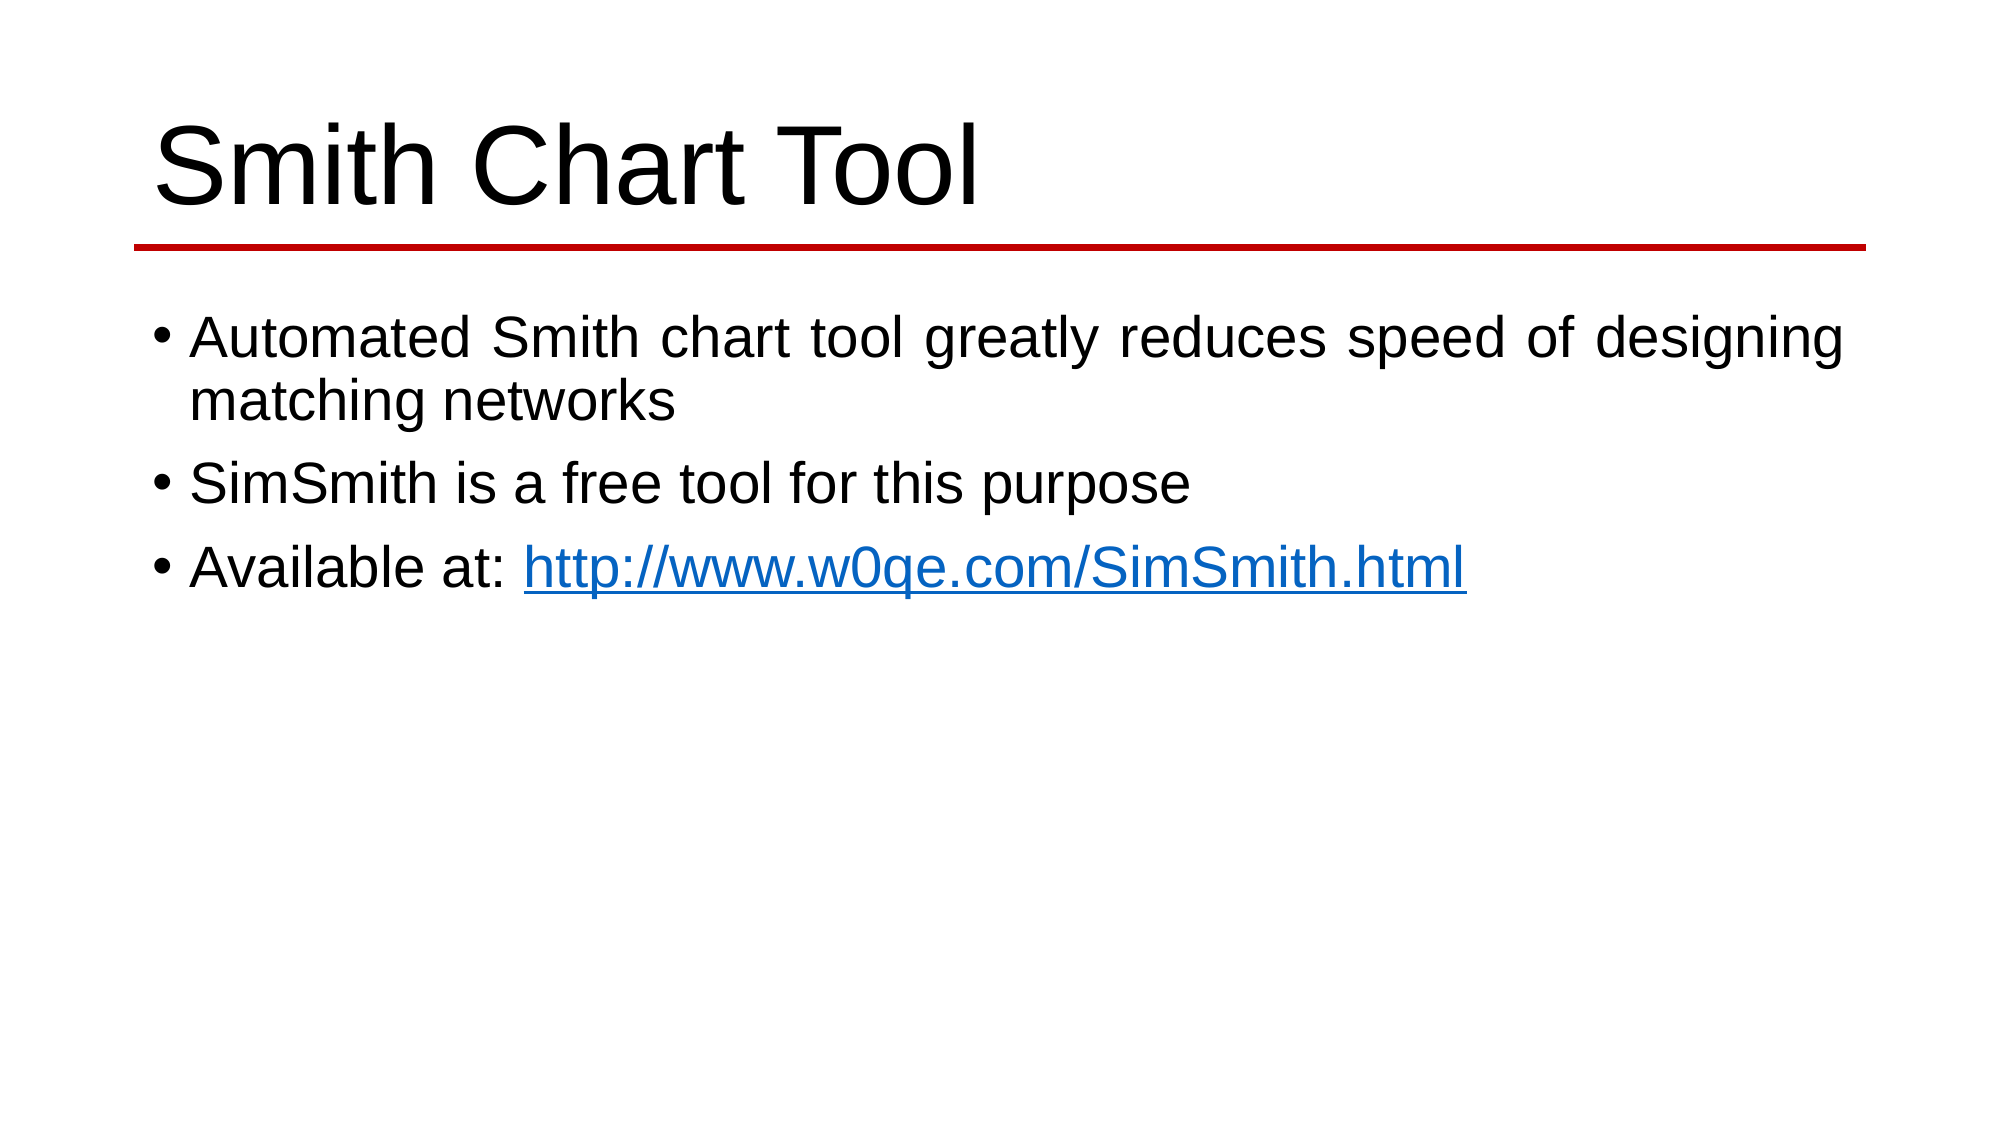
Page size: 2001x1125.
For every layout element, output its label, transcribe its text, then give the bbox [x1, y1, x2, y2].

list Automated Smith chart tool greatly reduces speed of designing matching networks SimSmith is a free tool for this purpose Available at: http://www.w0qe.com/SimSmith.html [137, 299, 1863, 1014]
title Smith Chart Tool [137, 59, 1863, 278]
